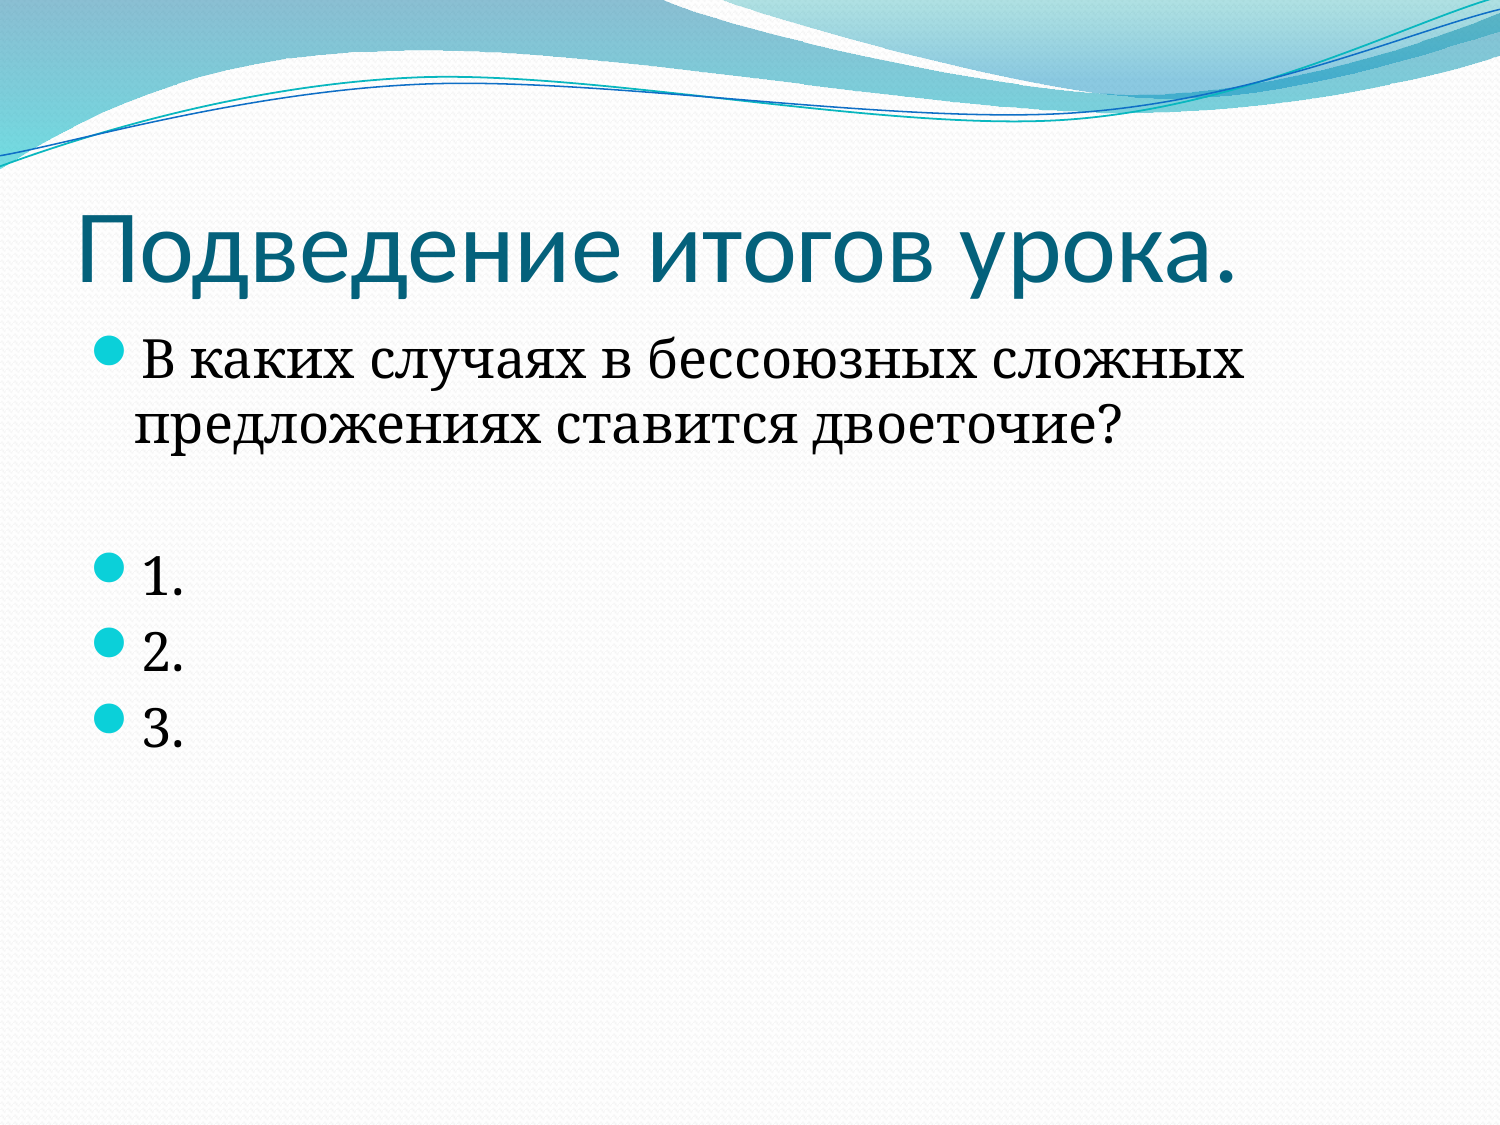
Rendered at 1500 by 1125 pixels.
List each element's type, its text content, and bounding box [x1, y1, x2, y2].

list В каких случаях в бессоюзных сложных предложениях ставится двоеточие? 1. 2. 3. [75, 317, 1425, 1038]
title Подведение итогов урока. [75, 115, 1425, 303]
